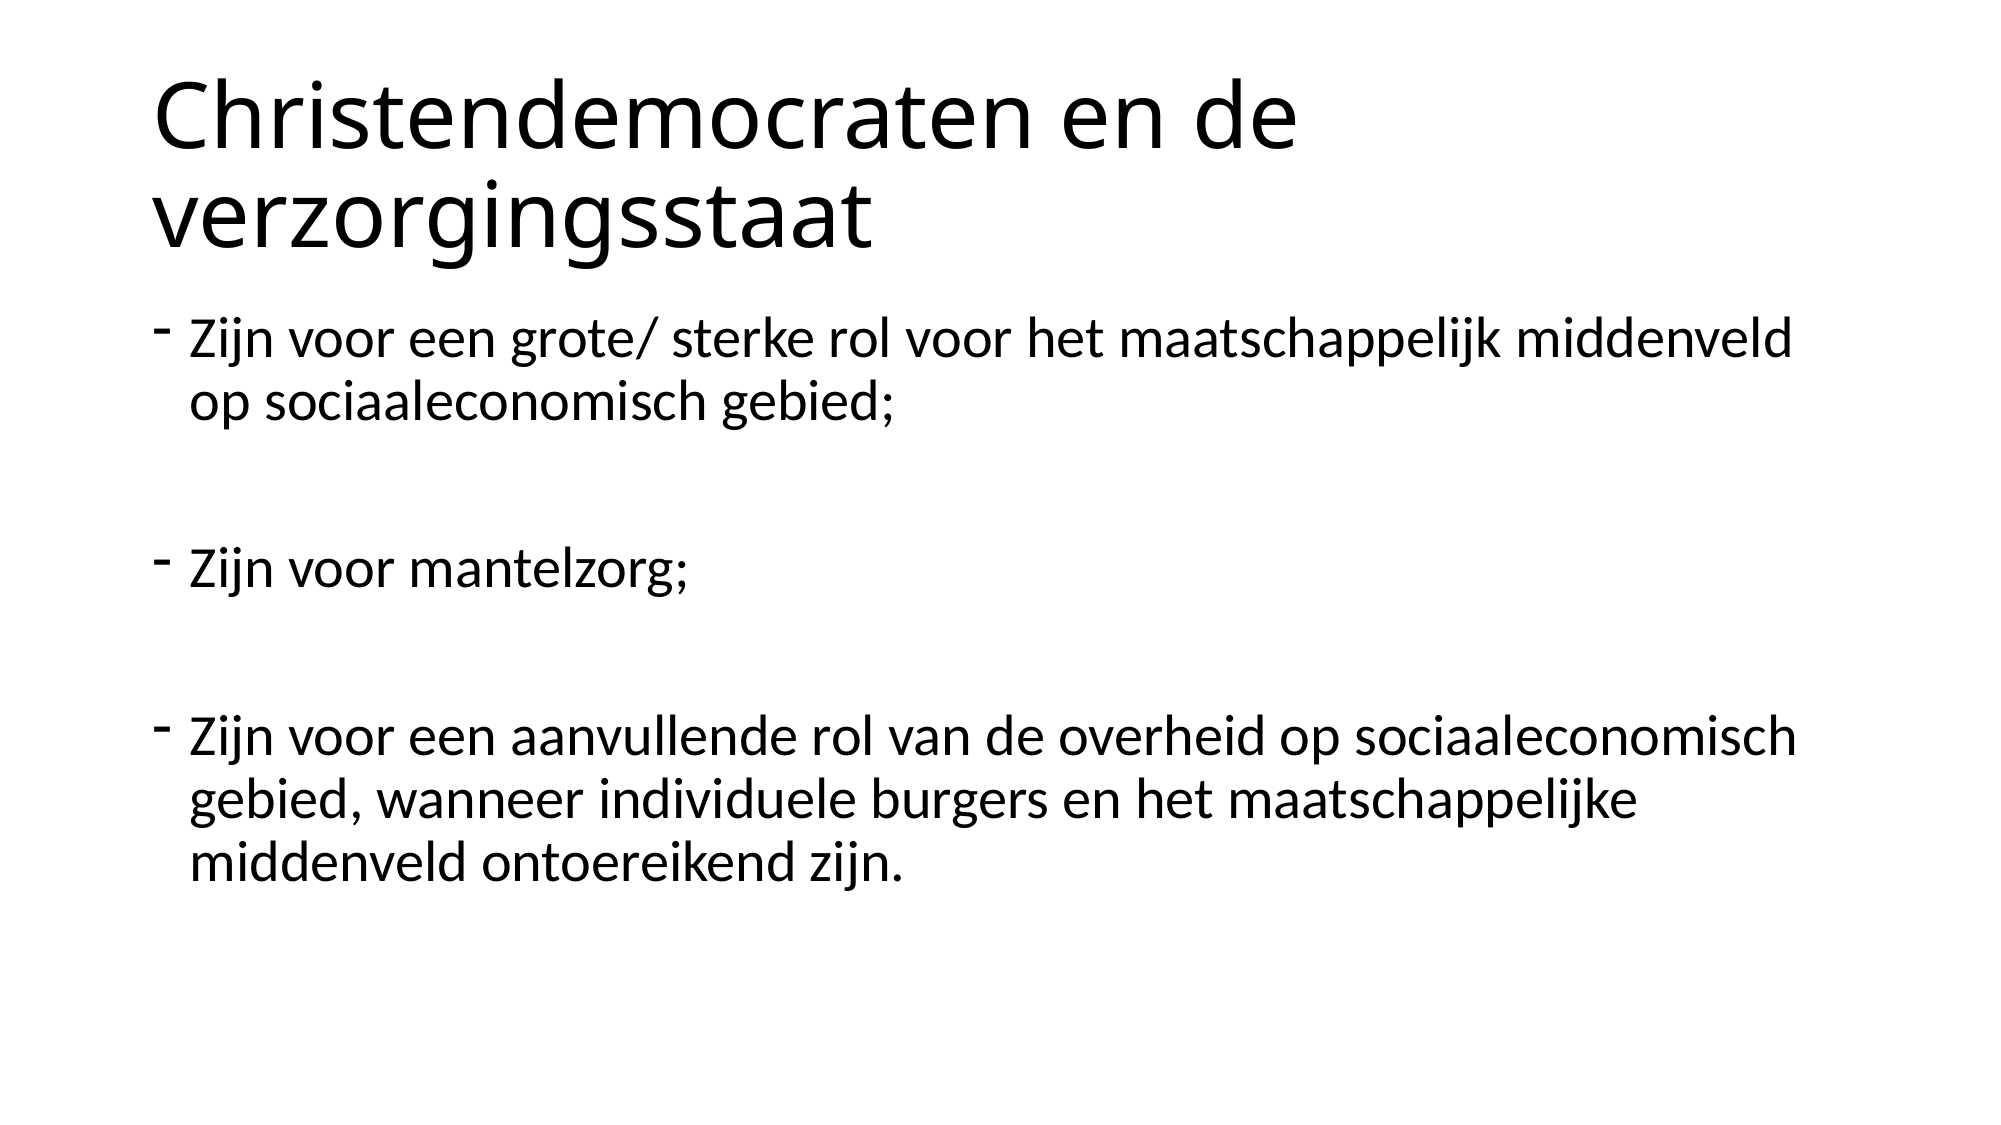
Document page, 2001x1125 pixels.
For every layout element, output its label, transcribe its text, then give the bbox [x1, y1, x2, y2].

list Zijn voor een grote/ sterke rol voor het maatschappelijk middenveld op sociaaleconomisch gebied; Zijn voor mantelzorg; Zijn voor een aanvullende rol van de overheid op sociaaleconomisch gebied, wanneer individuele burgers en het maatschappelijke middenveld ontoereikend zijn. [137, 299, 1863, 1014]
title Christendemocraten en de verzorgingsstaat [137, 59, 1863, 278]
